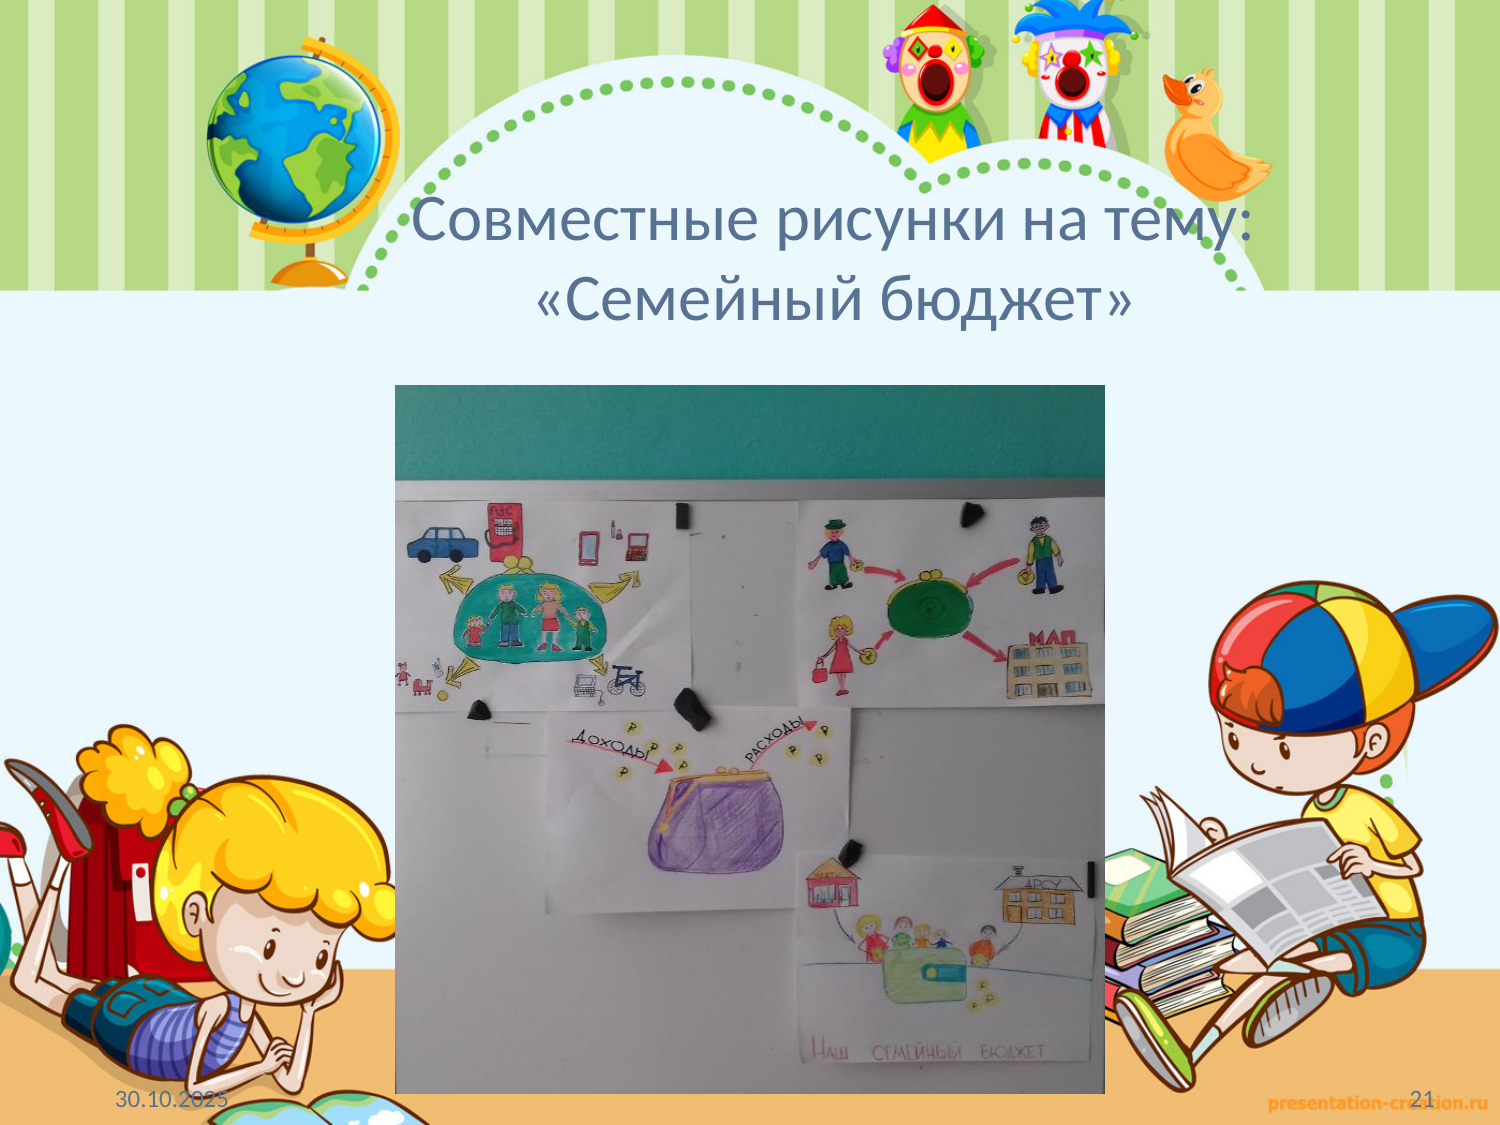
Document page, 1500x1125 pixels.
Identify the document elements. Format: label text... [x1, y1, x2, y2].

picture [0, 0, 1500, 1125]
title Совместные рисунки на тему: «Семейный бюджет» [361, 156, 1307, 352]
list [395, 385, 1105, 1095]
